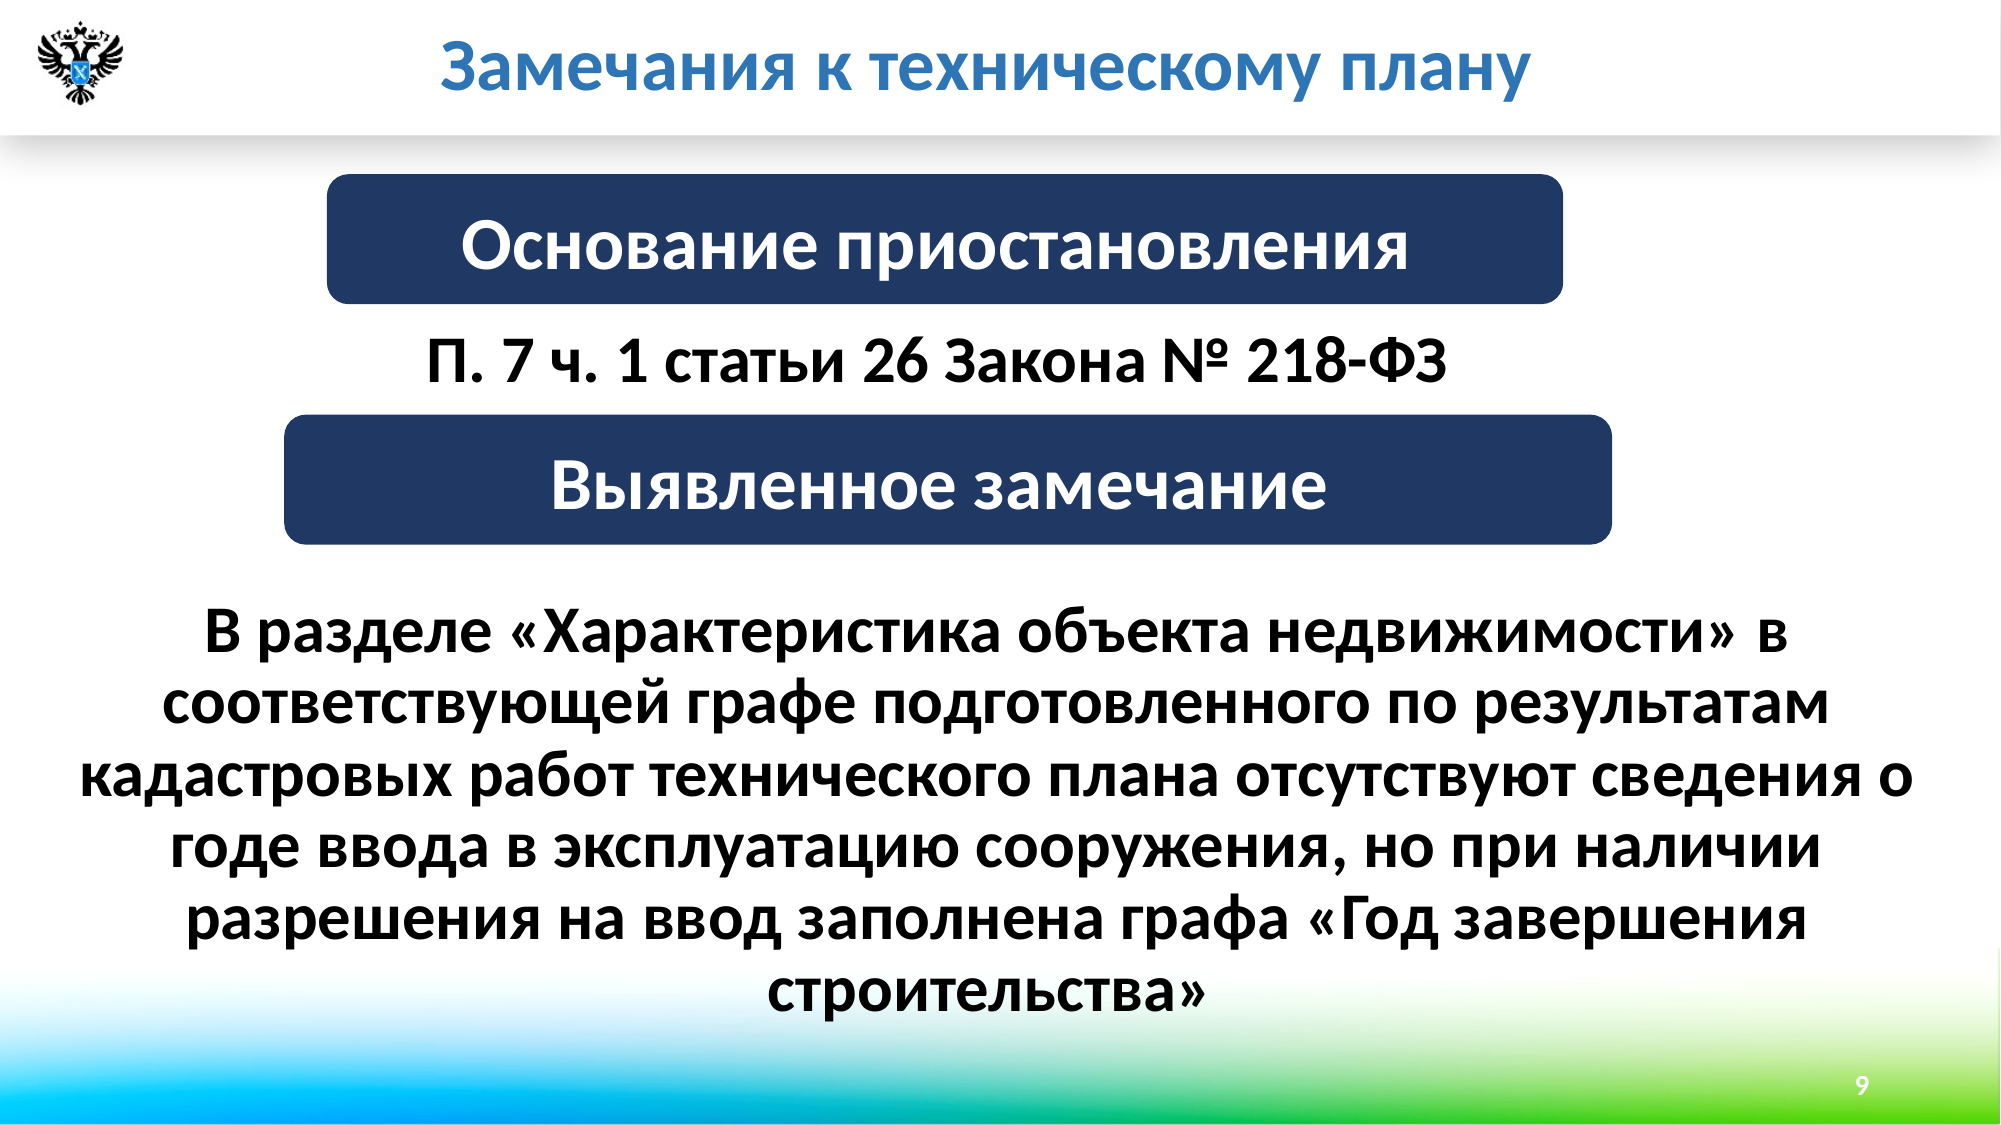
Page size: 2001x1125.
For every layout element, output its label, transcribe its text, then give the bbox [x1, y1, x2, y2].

picture [0, 947, 2000, 1125]
text_box Основание приостановления [325, 173, 1565, 306]
text_box В разделе «Характеристика объекта недвижимости» в соответствующей графе подготовленного по результатам кадастровых работ технического плана отсутствуют сведения о годе ввода в эксплуатацию сооружения, но при наличии разрешения на ввод заполнена графа «Год завершения строительства» [60, 553, 1935, 1070]
picture [23, 5, 131, 120]
title П. 7 ч. 1 статьи 26 Закона № 218-ФЗ [247, 315, 1644, 406]
text_box Замечания к техническому плану [131, 0, 1843, 134]
text_box Выявленное замечание [283, 413, 1614, 546]
slide_number 9 [1434, 1070, 1885, 1114]
